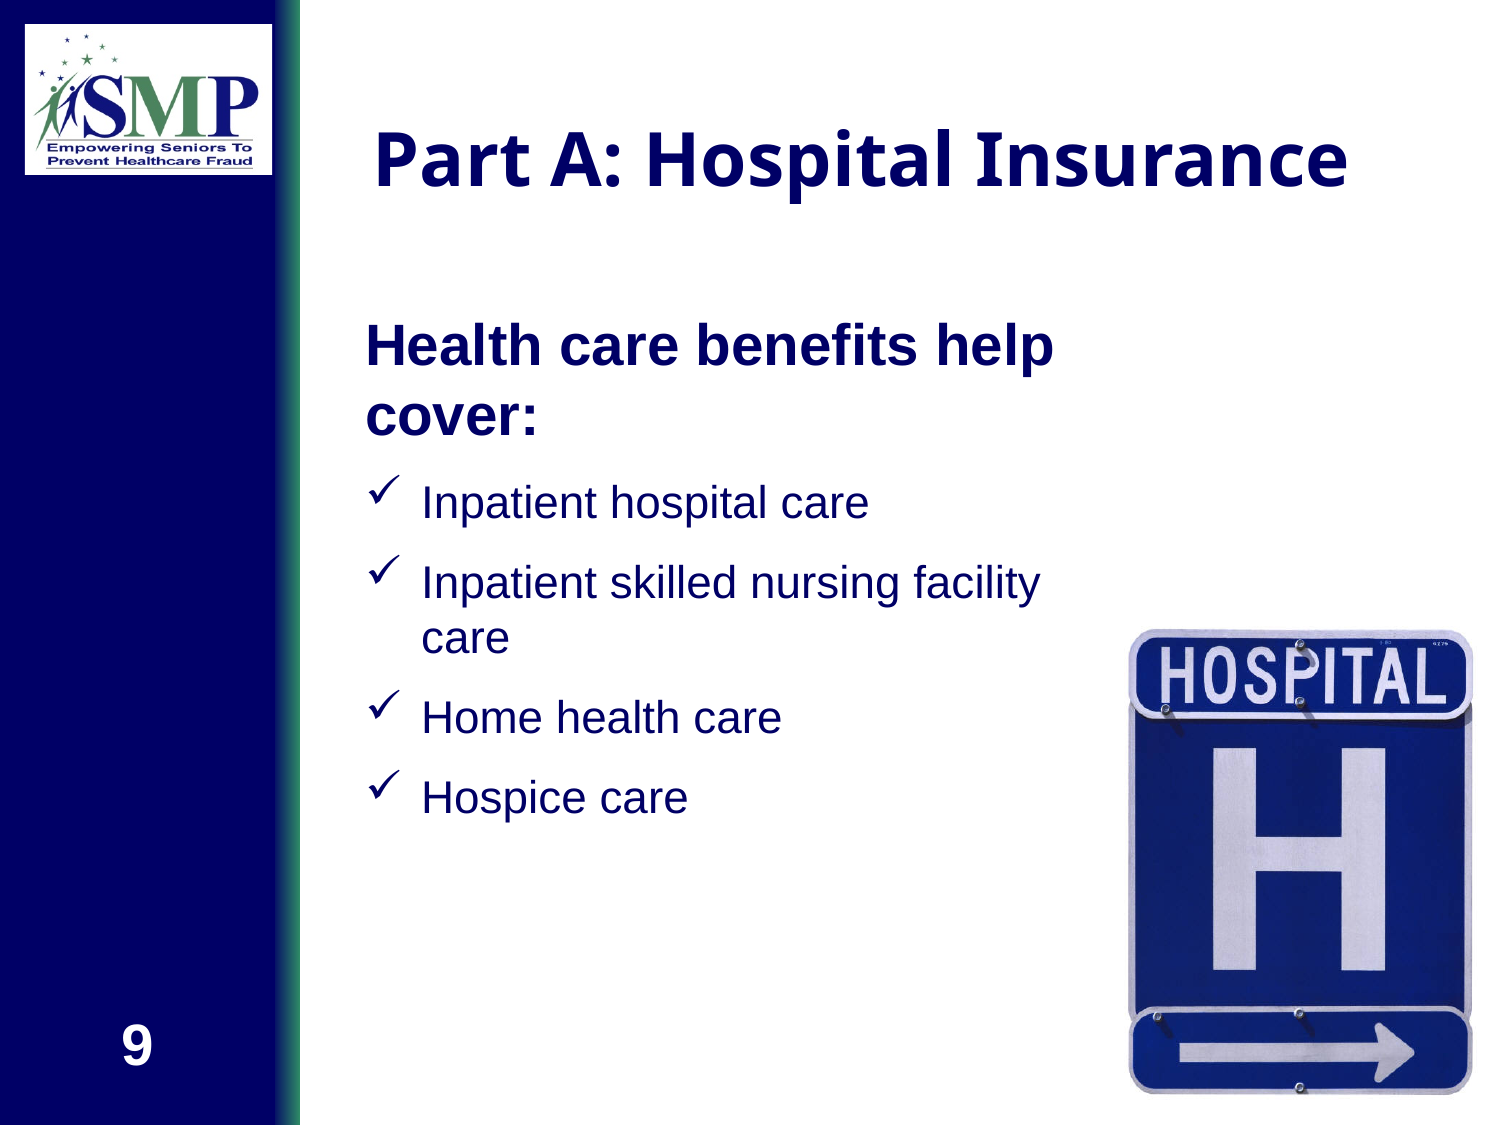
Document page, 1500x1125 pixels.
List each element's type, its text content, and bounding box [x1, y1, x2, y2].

title Part A: Hospital Insurance [337, 62, 1425, 250]
slide_number 9 [0, 999, 276, 1076]
picture [1112, 612, 1488, 1113]
picture [24, 24, 273, 175]
list Health care benefits help cover: Inpatient hospital care Inpatient skilled nursing facility care Home health care Hospice care [350, 299, 1138, 938]
